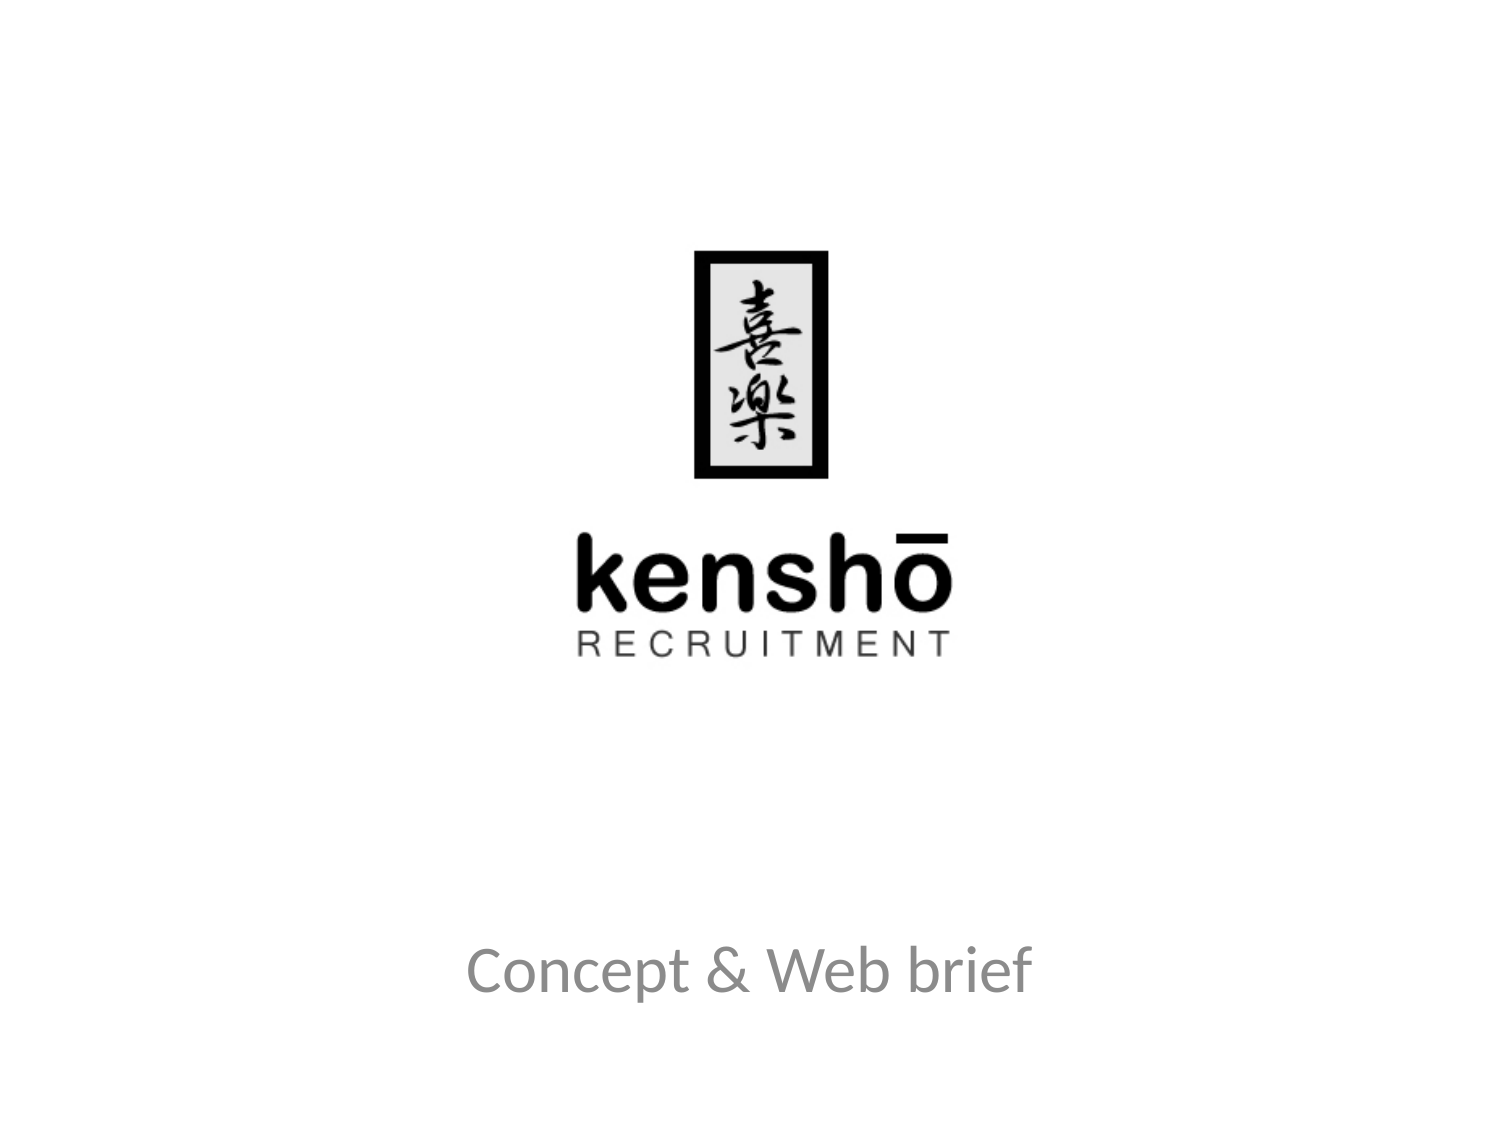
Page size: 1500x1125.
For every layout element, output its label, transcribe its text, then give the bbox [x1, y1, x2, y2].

picture [246, 62, 1281, 838]
subtitle Concept & Web brief [225, 637, 1275, 1063]
